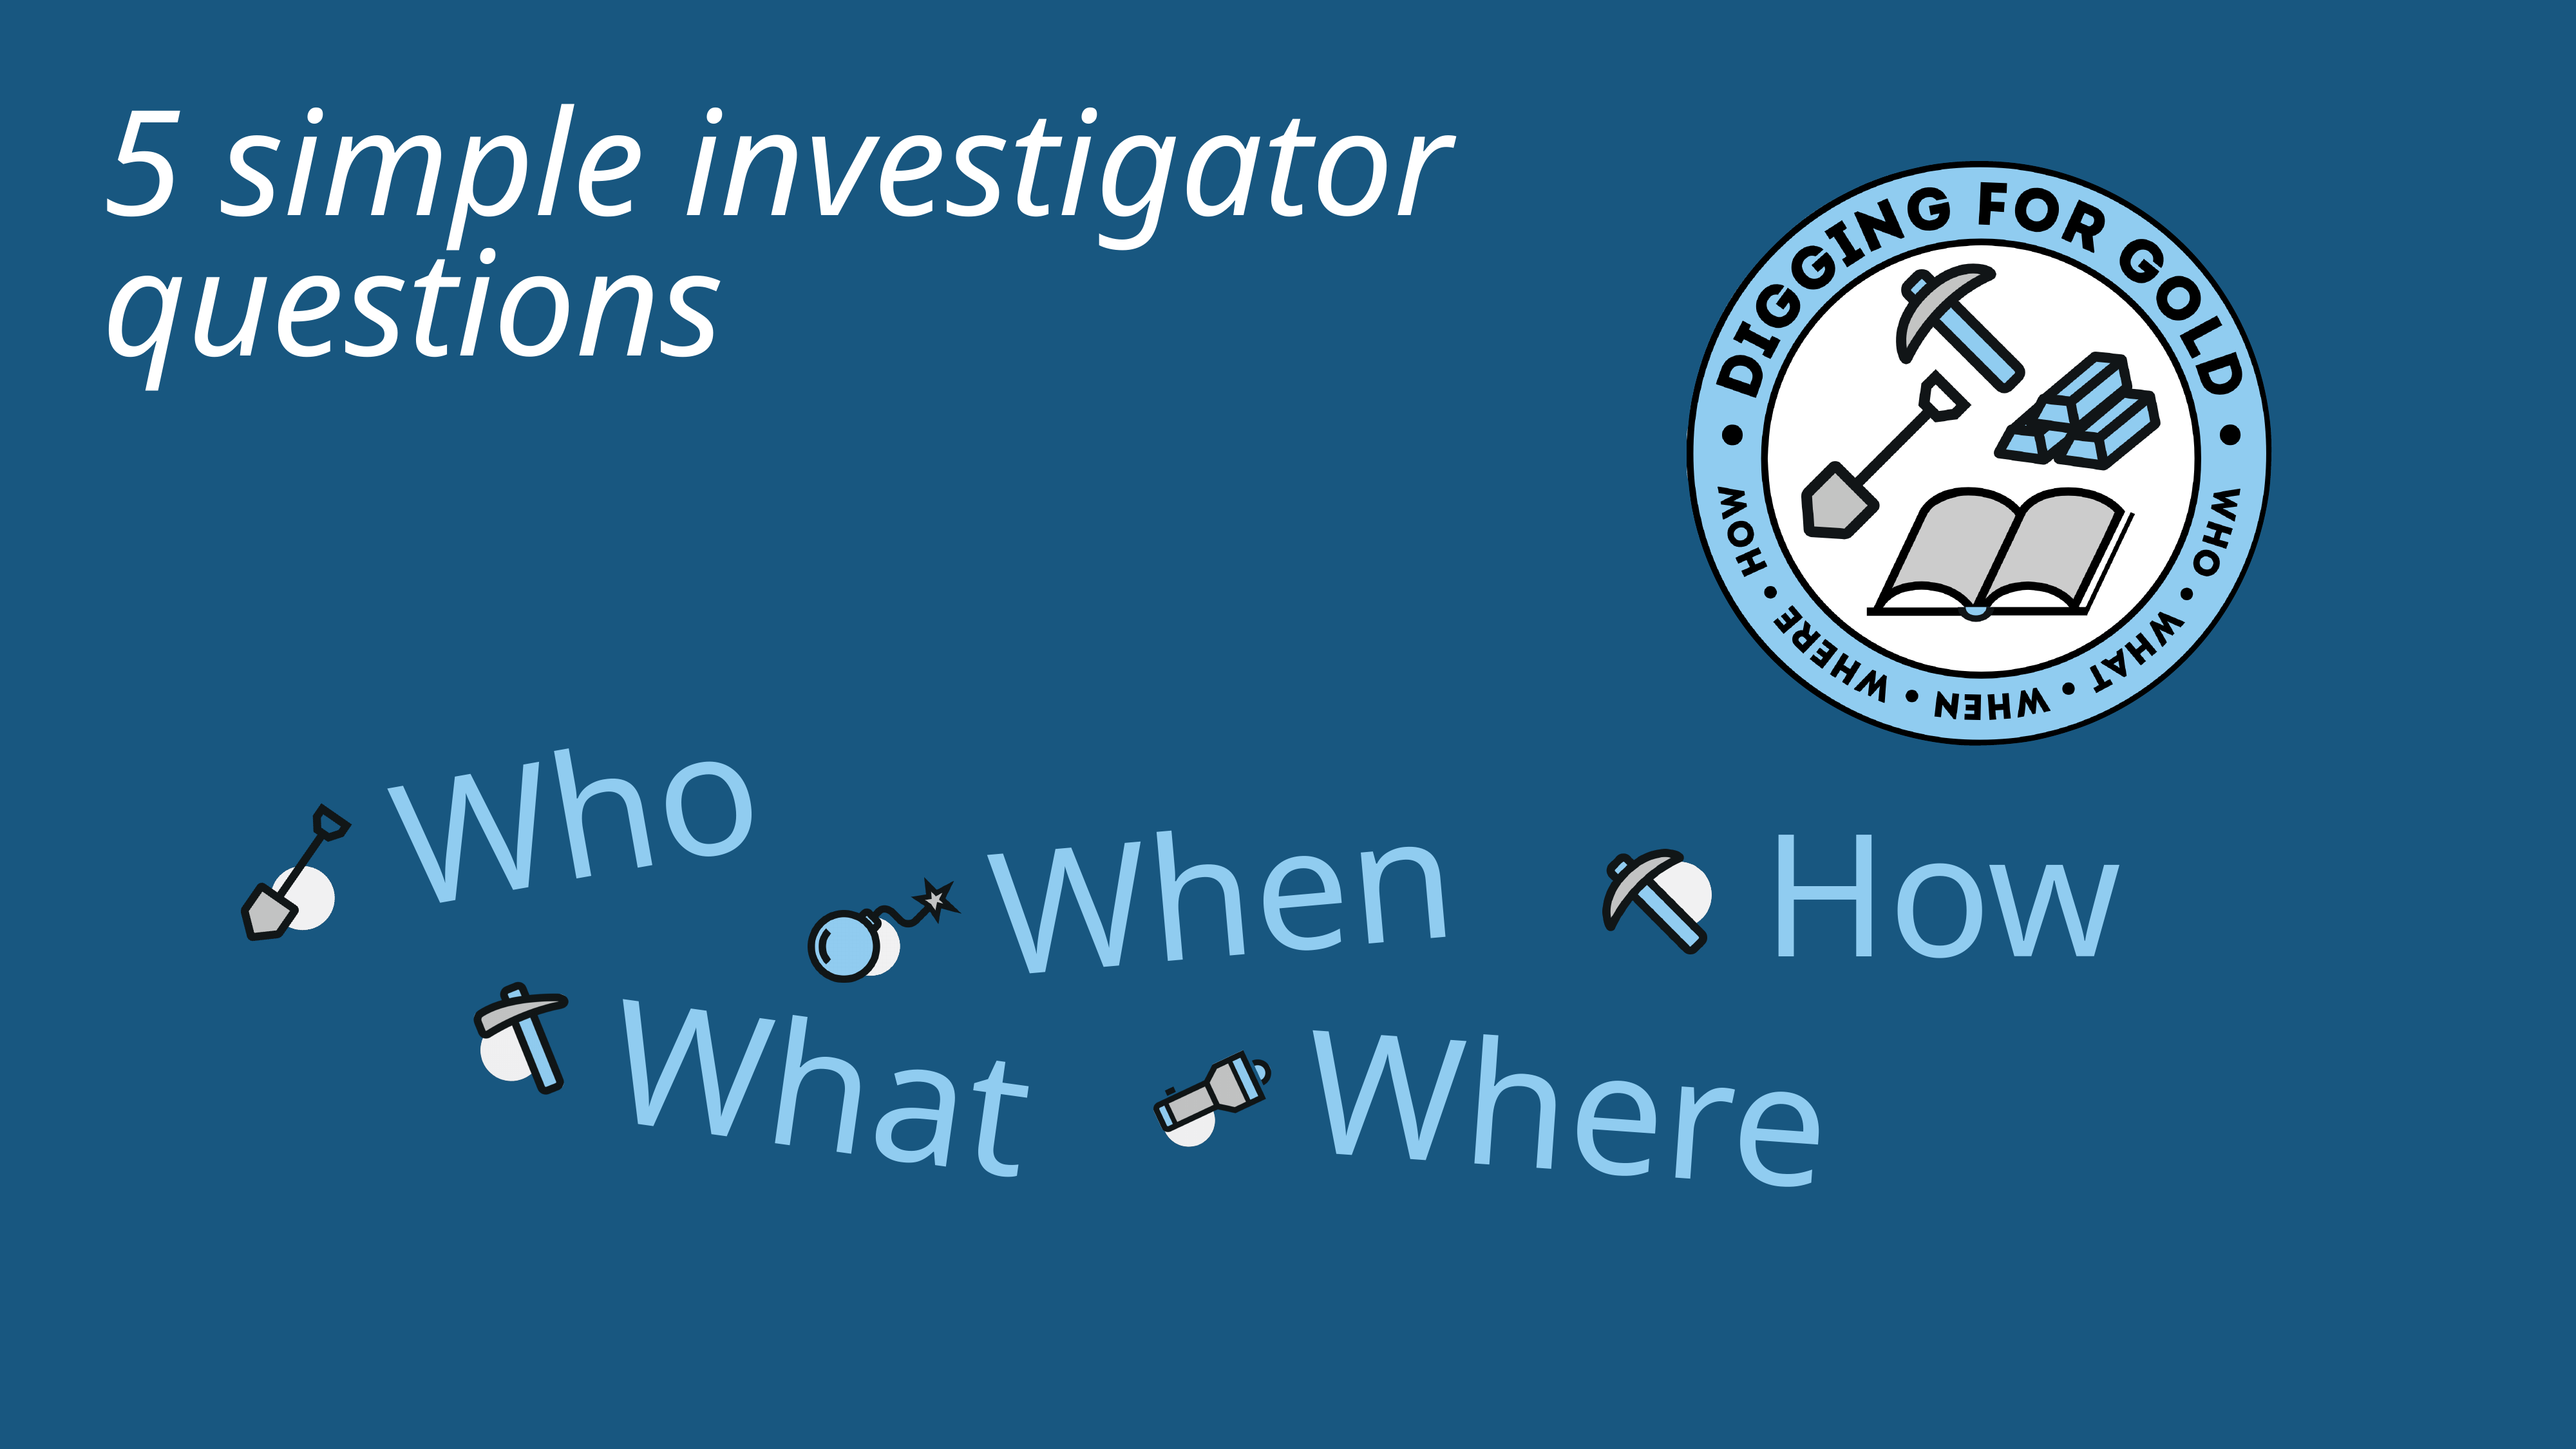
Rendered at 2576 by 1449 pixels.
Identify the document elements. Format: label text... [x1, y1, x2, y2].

text_box 5 simple investigator questions [97, 97, 1727, 390]
picture [1686, 160, 2272, 746]
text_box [224, 666, 2157, 1257]
